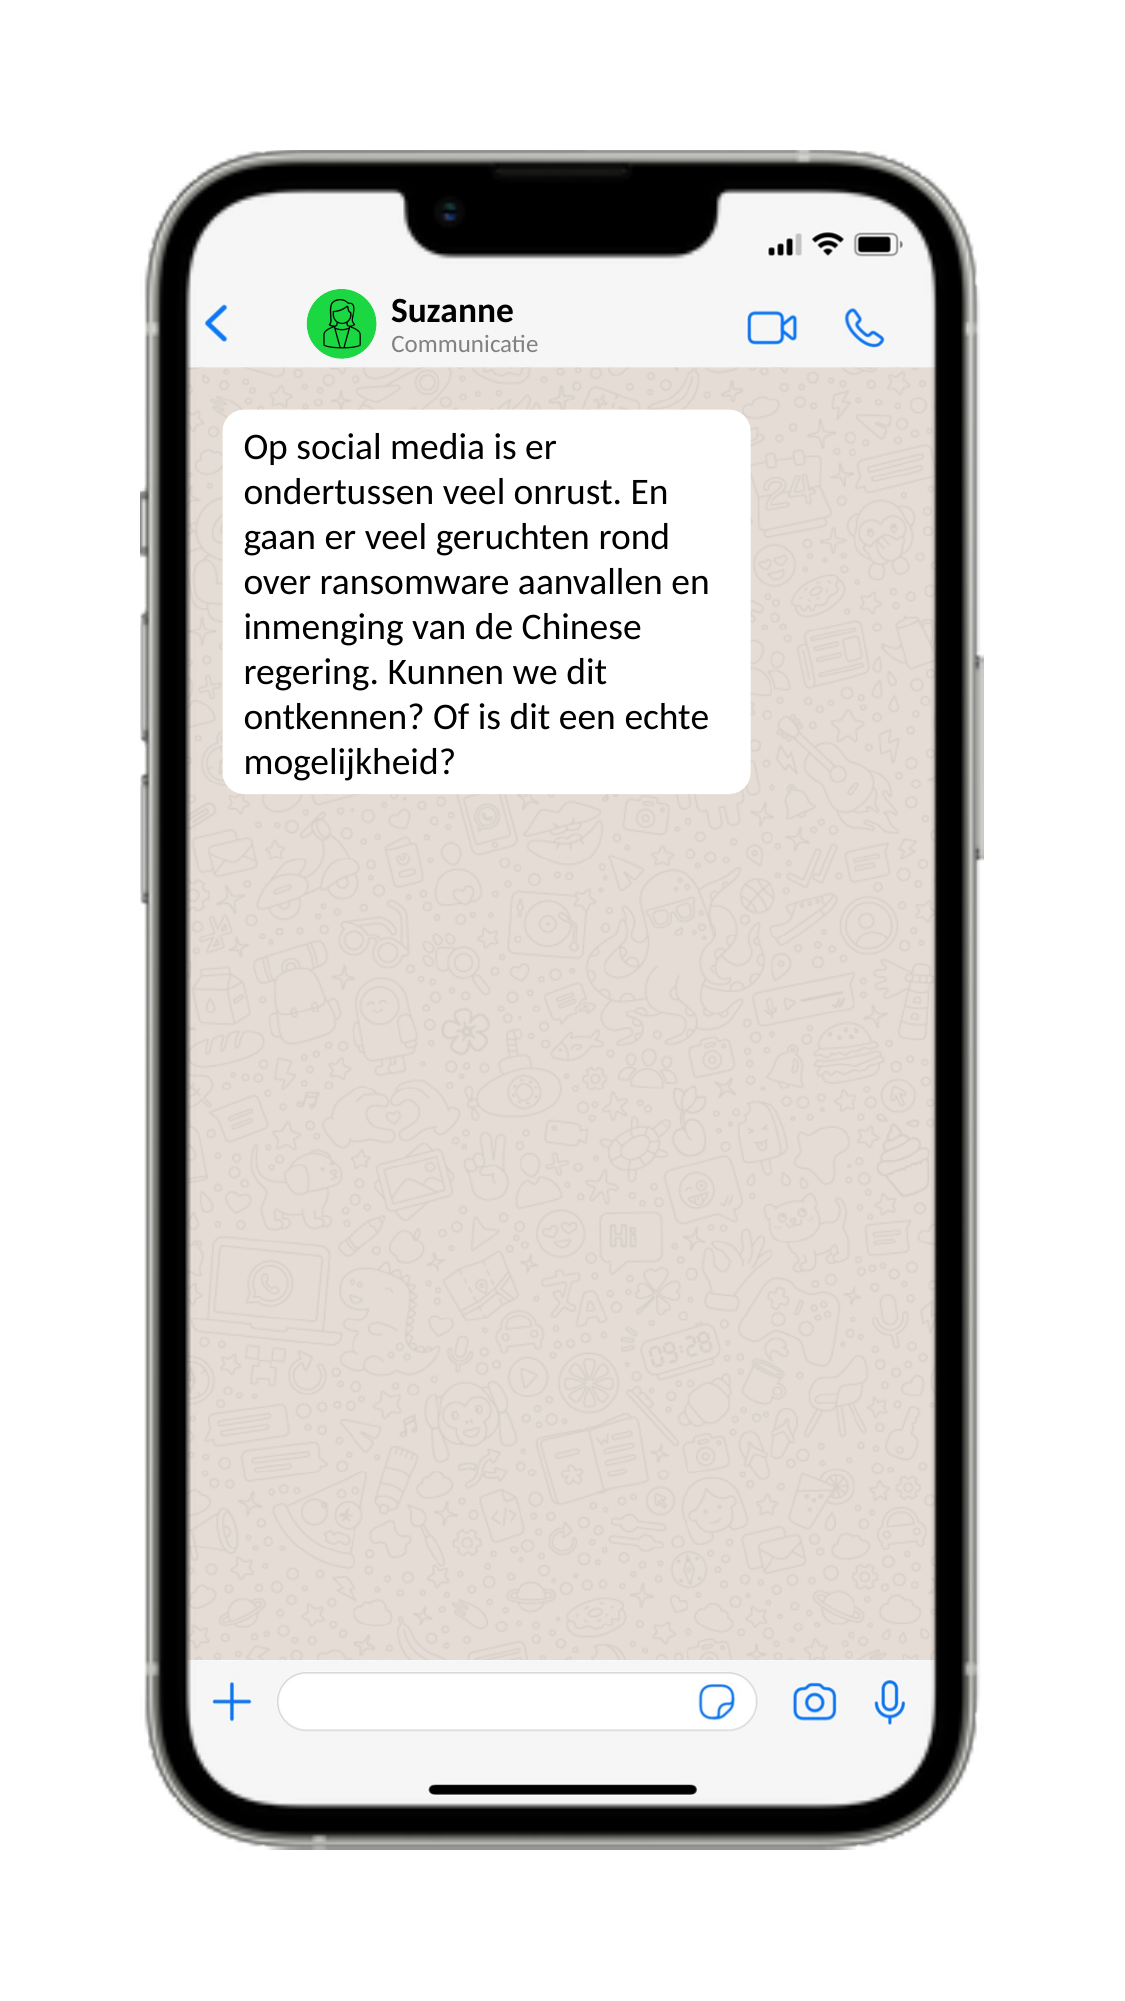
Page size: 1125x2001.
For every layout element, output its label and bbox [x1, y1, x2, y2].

picture [140, 150, 985, 1850]
